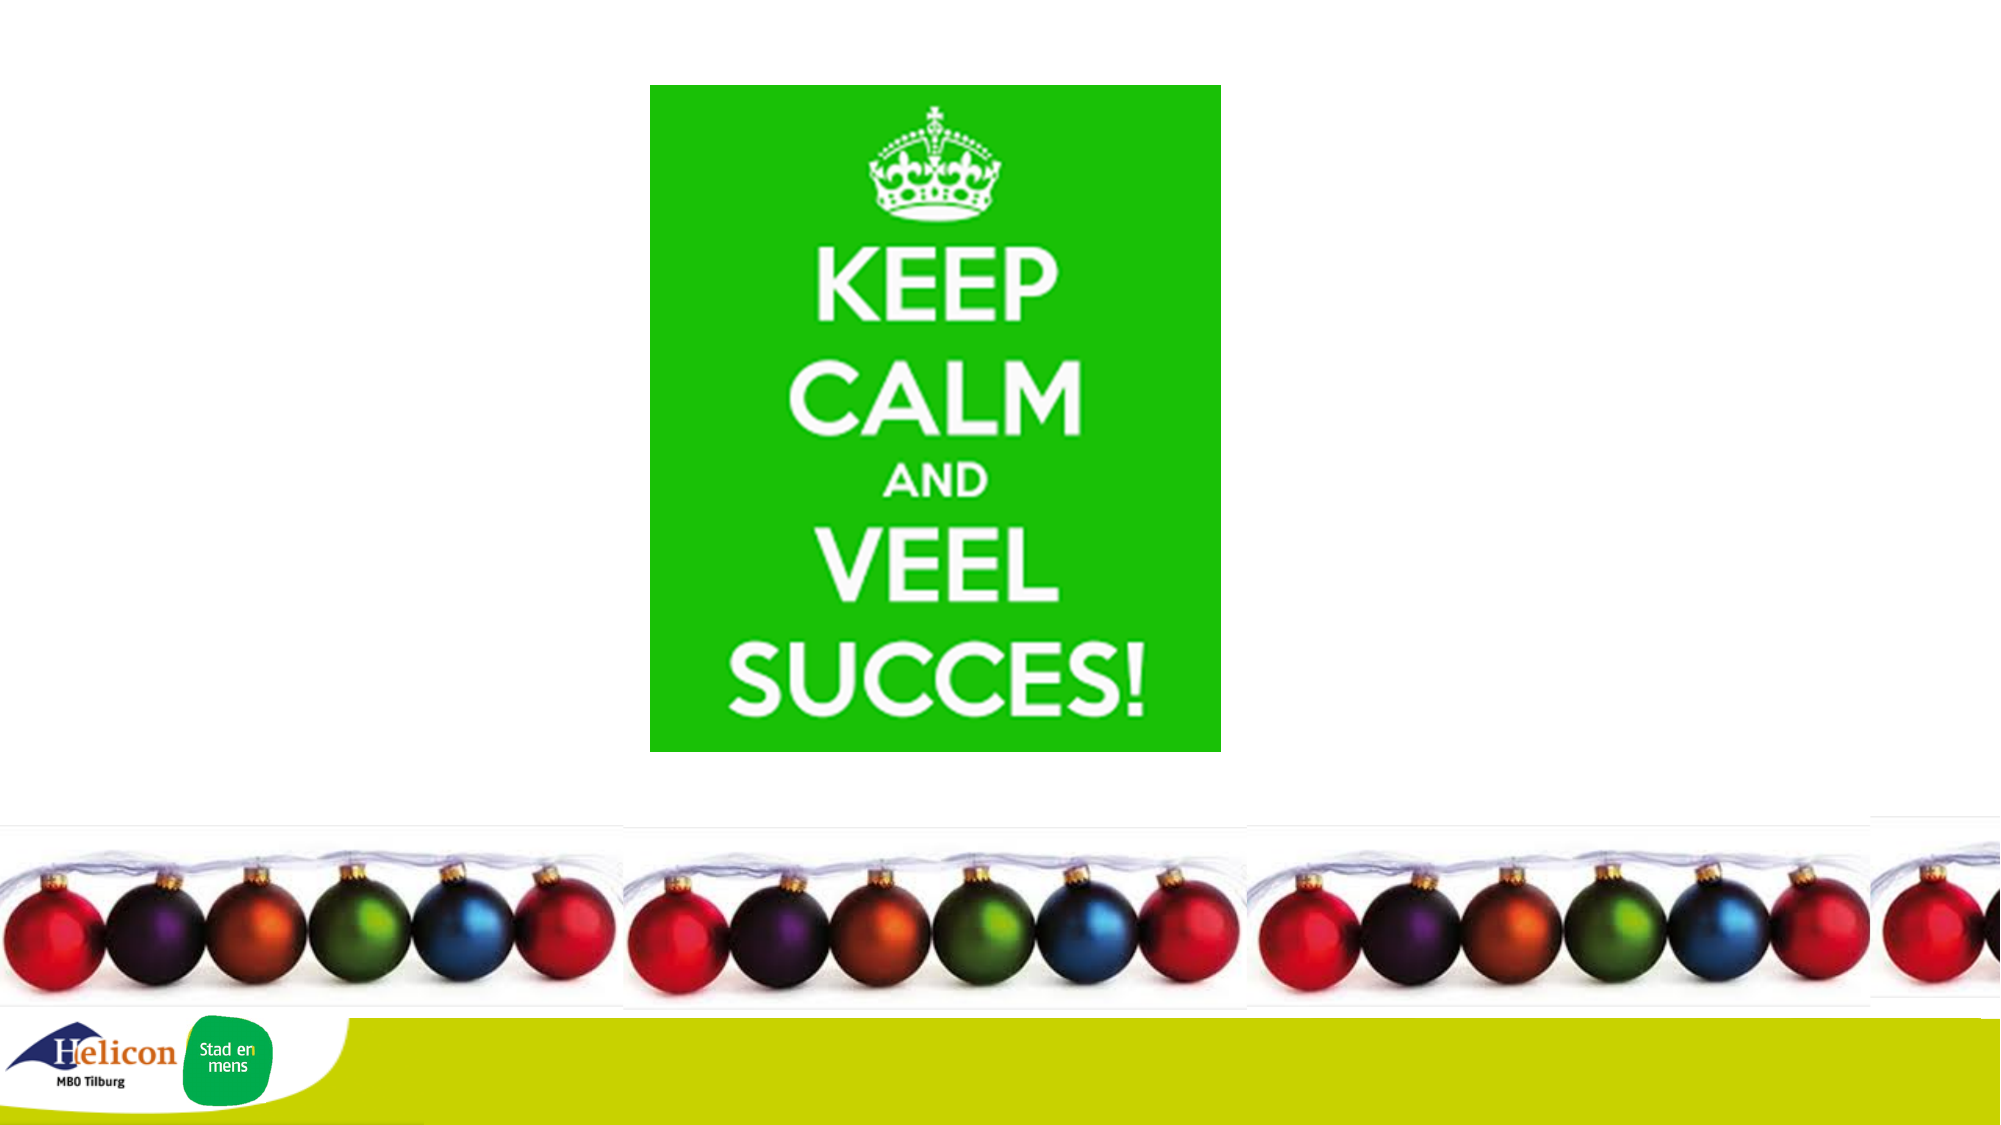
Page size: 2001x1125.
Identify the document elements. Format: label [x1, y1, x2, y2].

picture [650, 85, 1221, 752]
picture [0, 816, 2000, 1010]
picture [0, 1013, 424, 1125]
